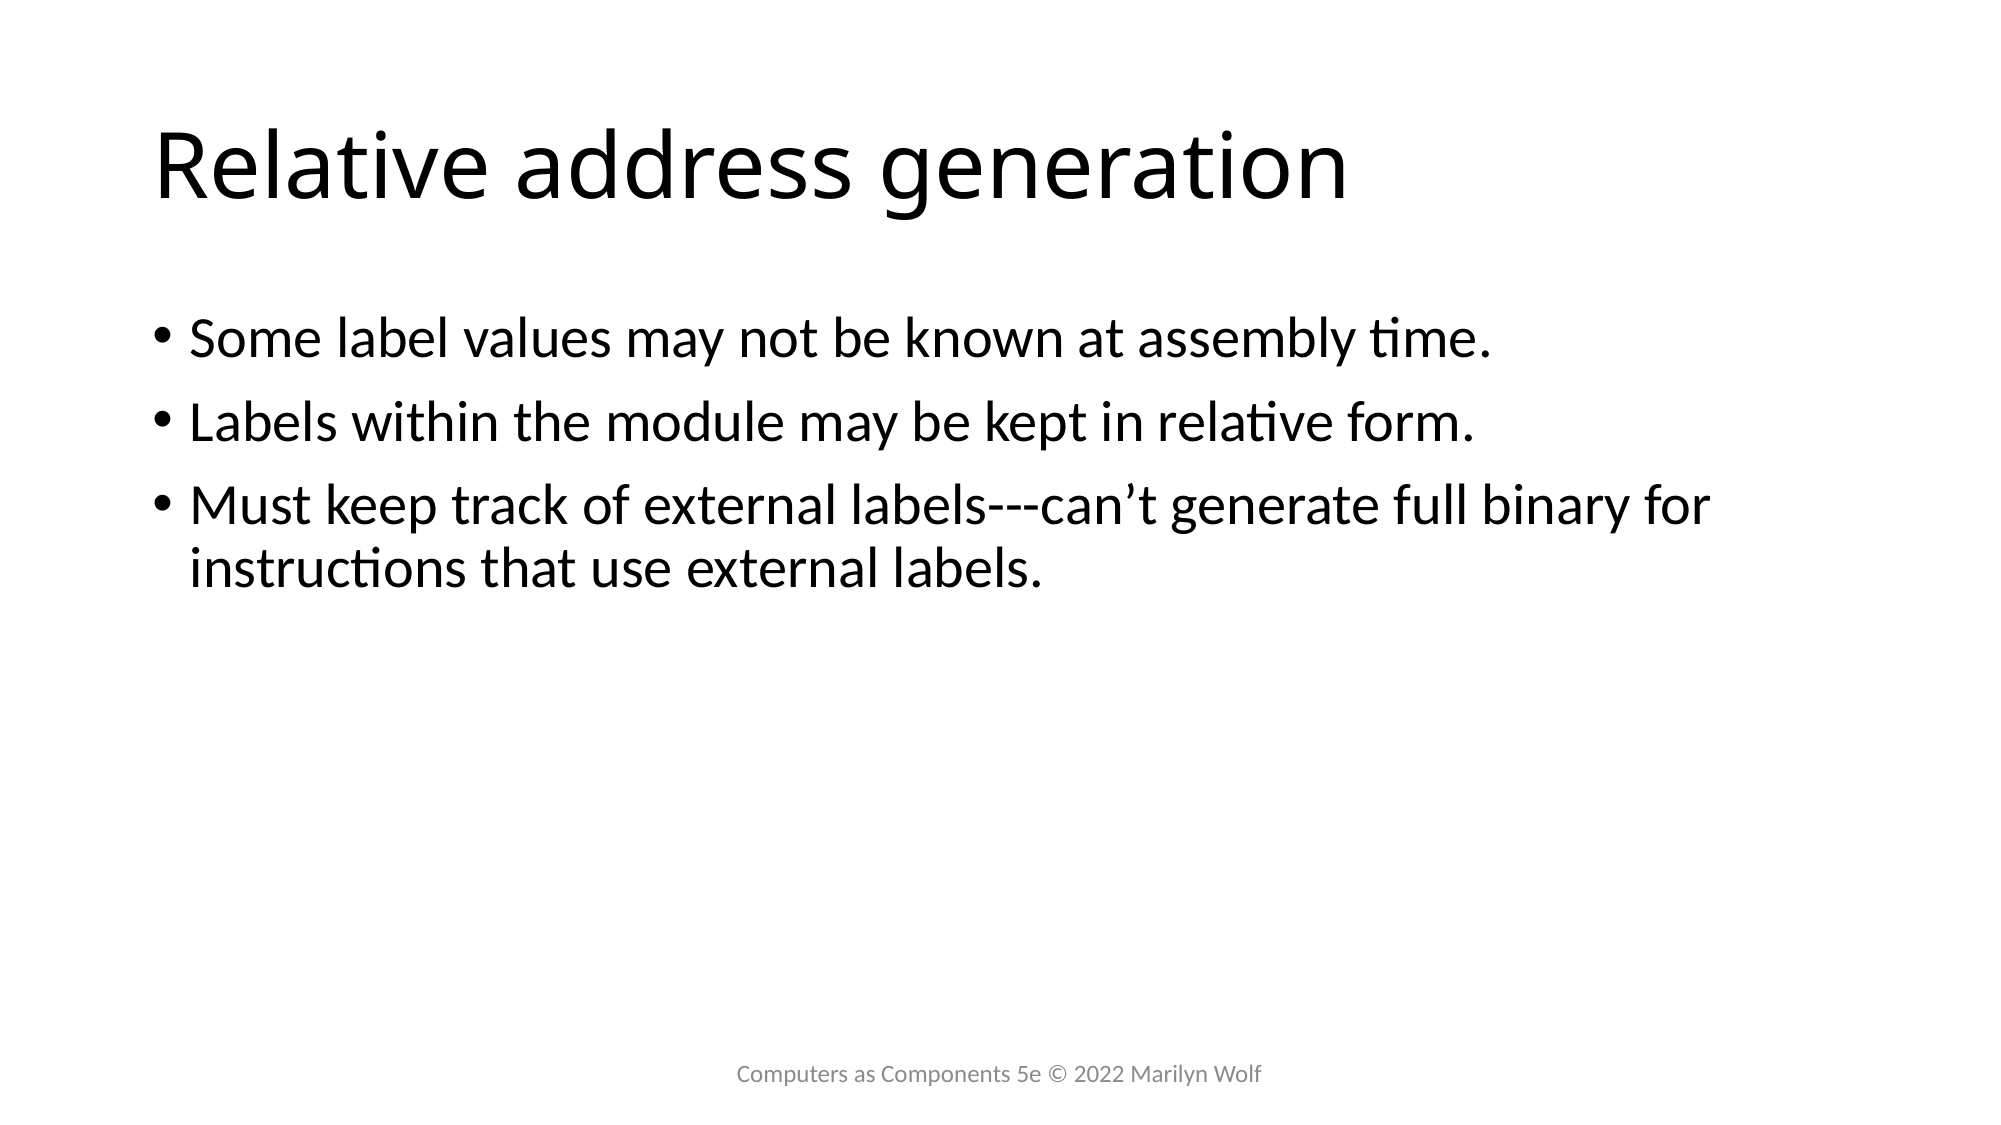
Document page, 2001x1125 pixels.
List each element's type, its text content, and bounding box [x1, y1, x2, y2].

list Some label values may not be known at assembly time. Labels within the module may be kept in relative form. Must keep track of external labels---can’t generate full binary for instructions that use external labels. [137, 299, 1863, 1014]
footer Computers as Components 5e © 2022 Marilyn Wolf [662, 1042, 1338, 1103]
title Relative address generation [137, 59, 1863, 278]
